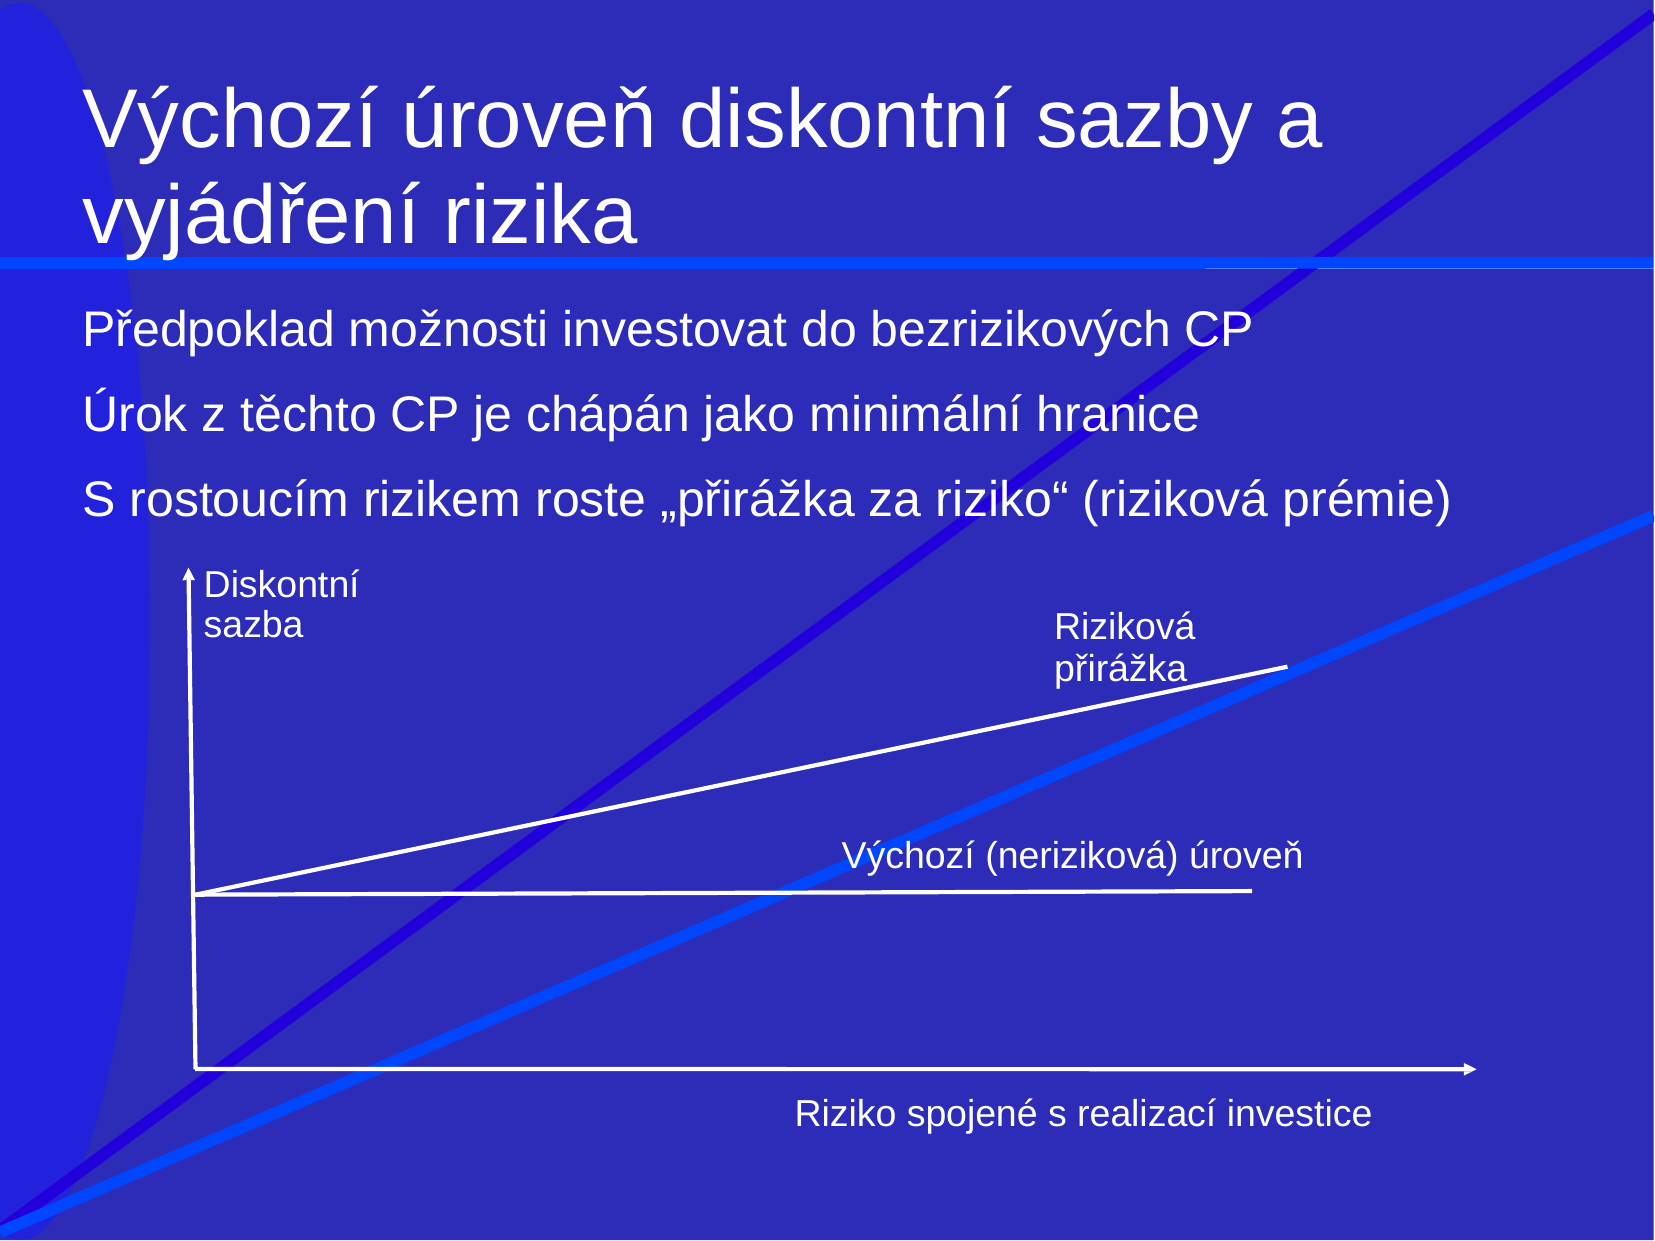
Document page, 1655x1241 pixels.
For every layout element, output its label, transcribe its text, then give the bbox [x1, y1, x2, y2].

text_box Výchozí (neriziková) úroveň [839, 830, 1307, 877]
text_box sazba [201, 599, 306, 645]
text_box [192, 1002, 198, 1070]
text_box [195, 1062, 1477, 1076]
text_box Riziková přirážka [1052, 604, 1198, 689]
text_box Riziko spojené s realizací investice [792, 1089, 1376, 1135]
title Výchozí úroveň diskontní sazby a vyjádření rizika [80, 67, 1574, 275]
list Předpoklad možnosti investovat do bezrizikových CP Úrok z těchto CP je chápán jako minimální hranice S rostoucím rizikem roste „přirážka za riziko“ (riziková prémie) Diskontní [80, 296, 1574, 1002]
